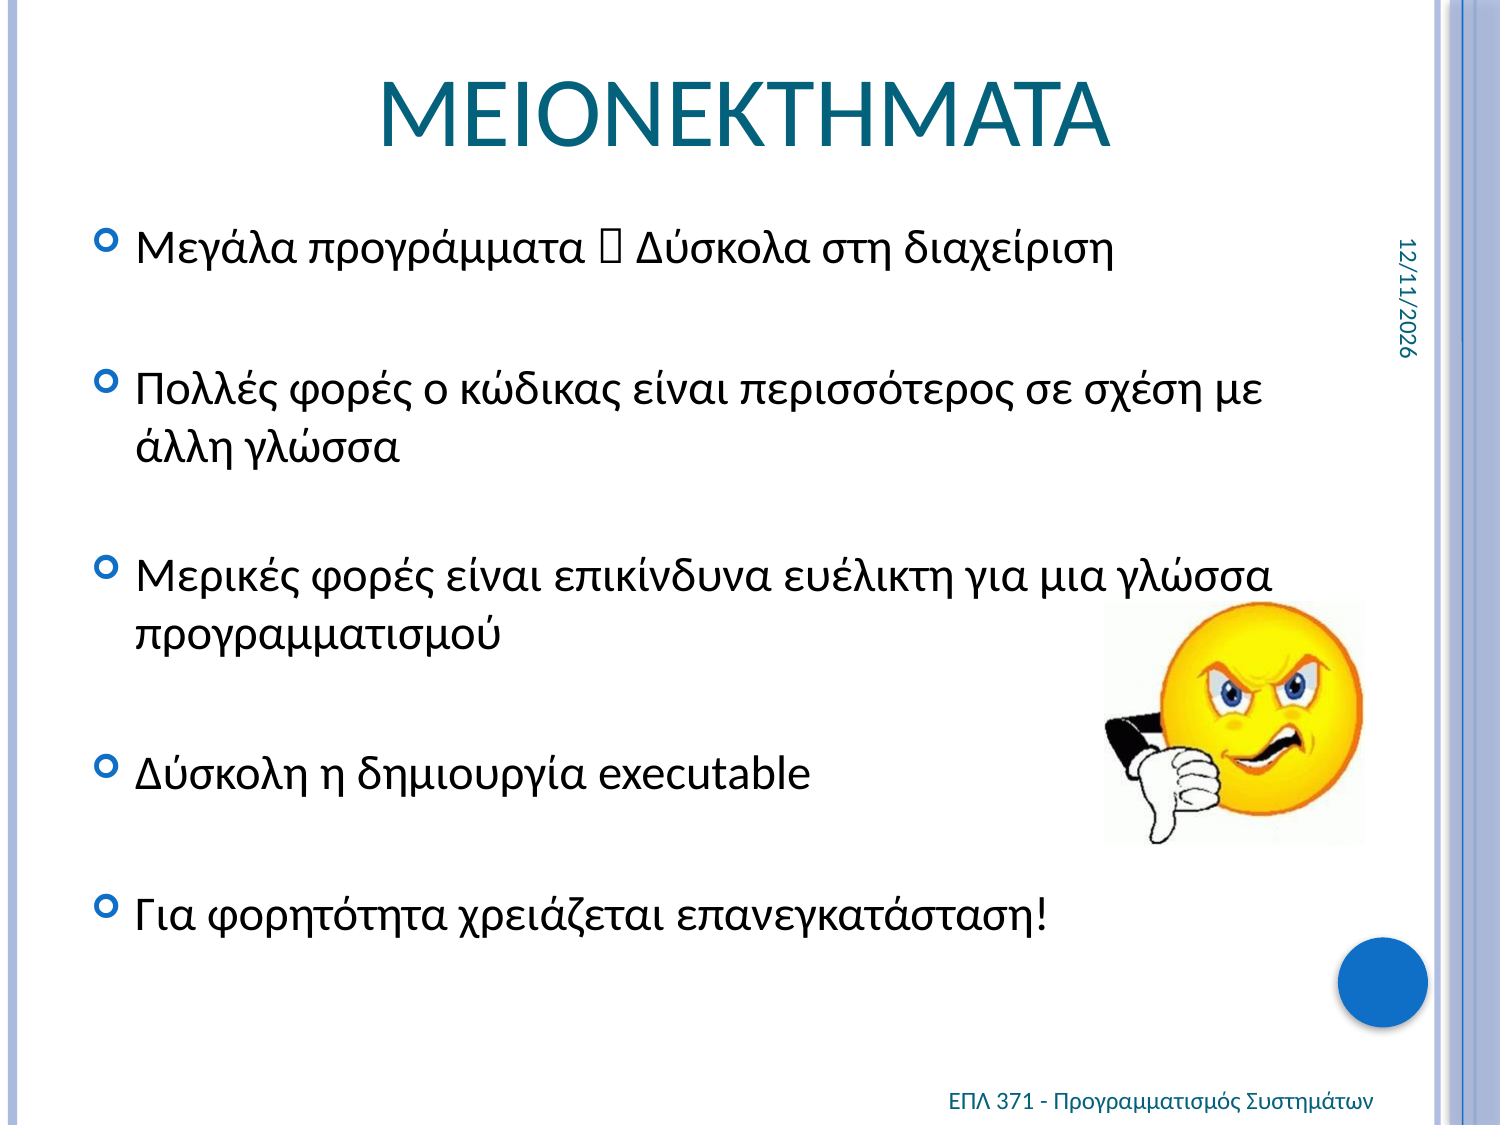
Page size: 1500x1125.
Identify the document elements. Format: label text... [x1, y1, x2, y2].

title ΜΕΙΟΝΕΚΤΗΜΑΤΑ [277, 30, 1211, 174]
footer ΕΠΛ 371 - Προγραμματισμός Συστημάτων [933, 1069, 1459, 1125]
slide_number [1378, 43, 1442, 374]
list Μεγάλα προγράμματα  Δύσκολα στη διαχείριση Πολλές φορές ο κώδικας είναι περισσότερος σε σχέση με άλλη γλώσσα Μερικές φορές είναι επικίνδυνα ευέλικτη για μια γλώσσα προγραμματισμού Δύσκολη η δημιουργία executable Για φορητότητα χρειάζεται επανεγκατάσταση! [76, 208, 1302, 1008]
picture [1103, 600, 1365, 845]
